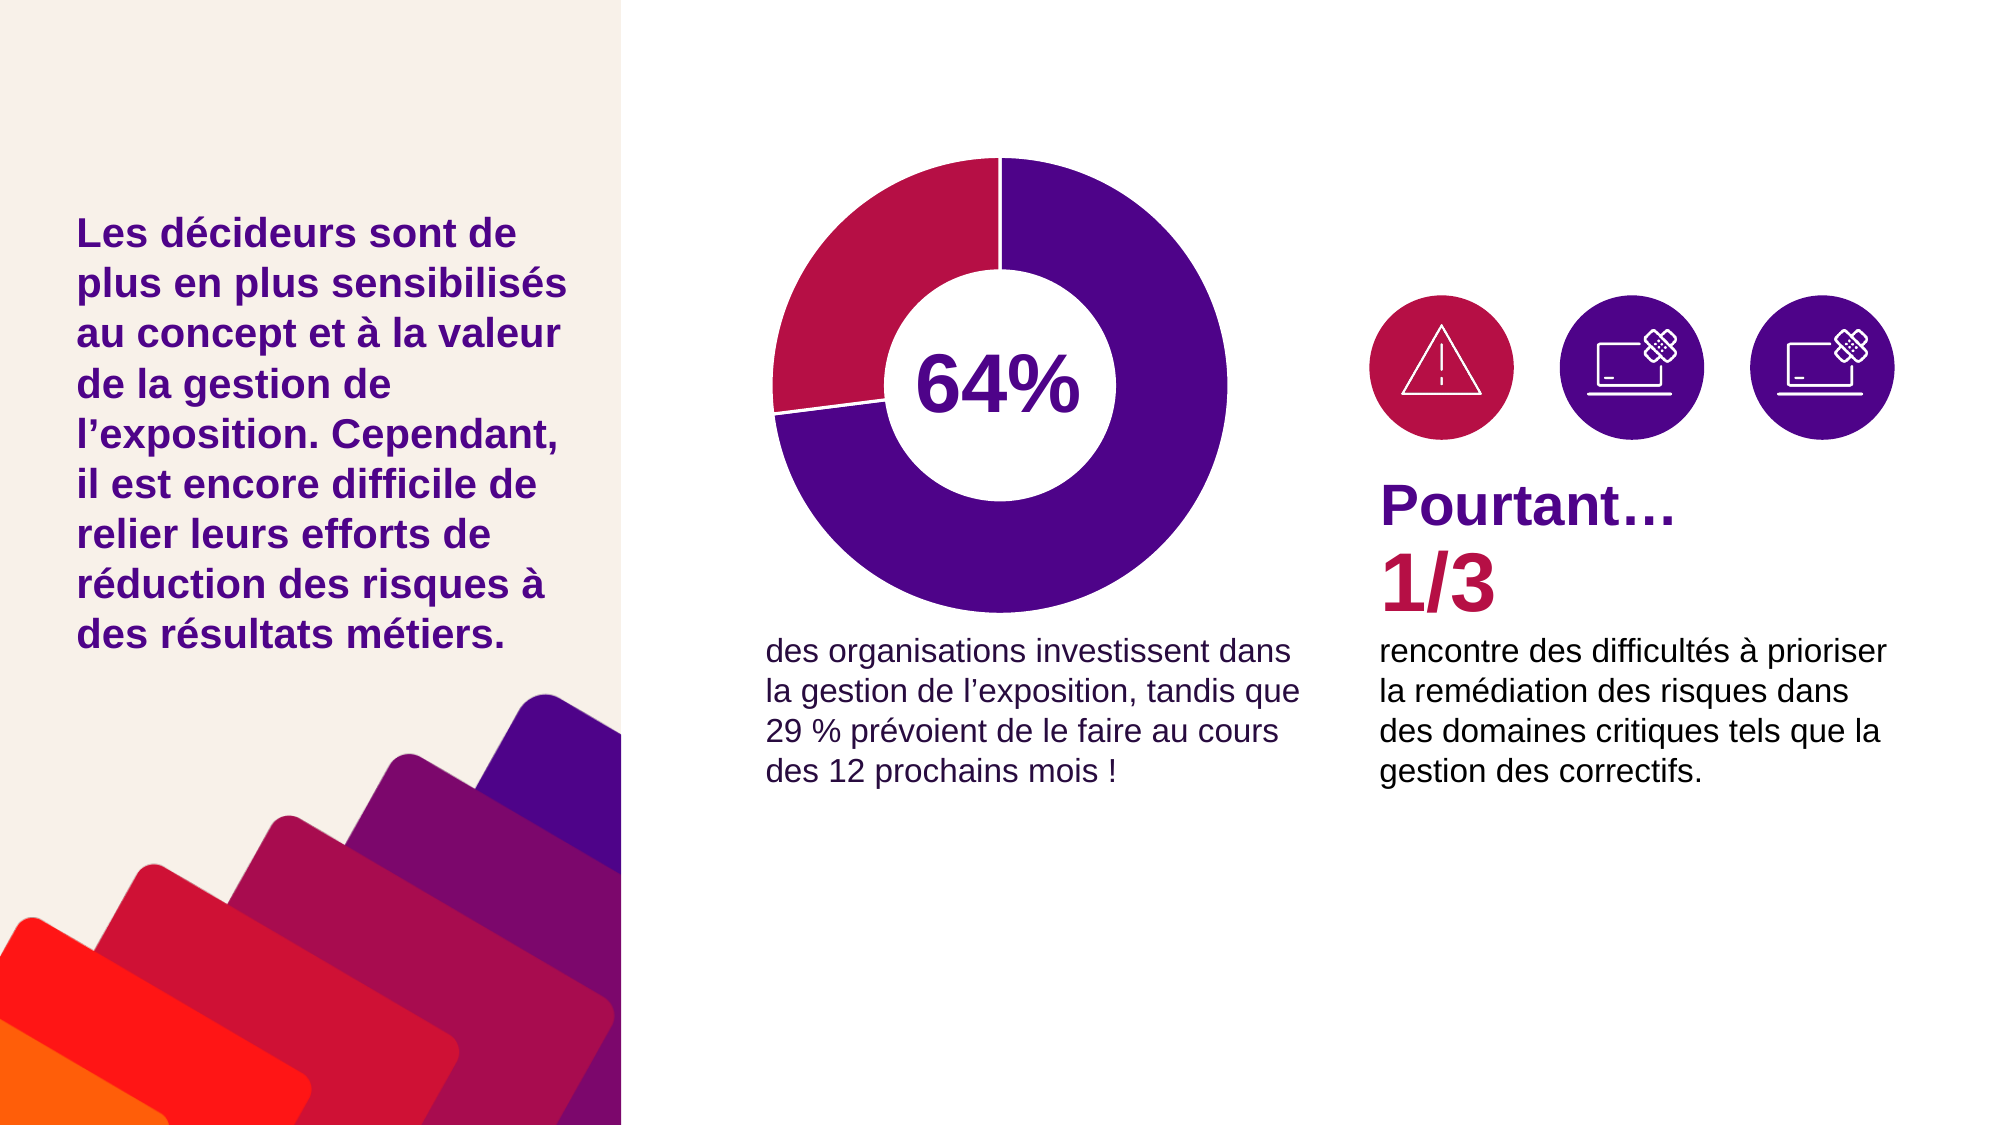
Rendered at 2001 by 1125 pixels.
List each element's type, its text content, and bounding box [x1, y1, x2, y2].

text_box Les décideurs sont de plus en plus sensibilisés au concept et à la valeur de la gestion de l’exposition. Cependant, il est encore difficile de relier leurs efforts de réduction des risques à des résultats métiers. [61, 198, 590, 617]
text_box des organisations investissent dans la gestion de l’exposition, tandis que 29 % prévoient de le faire au cours des 12 prochains mois ! [765, 629, 1313, 790]
text_box Pourtant… [1366, 459, 1874, 520]
text_box [0, 0, 622, 617]
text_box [1559, 295, 1705, 440]
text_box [710, 146, 1290, 624]
text_box 1/3 [1366, 520, 1874, 636]
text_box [1750, 295, 1895, 440]
picture [0, 617, 622, 1125]
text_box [1369, 295, 1514, 440]
text_box rencontre des difficultés à prioriser la remédiation des risques dans des domaines critiques tels que la gestion des correctifs. [1369, 623, 1917, 884]
